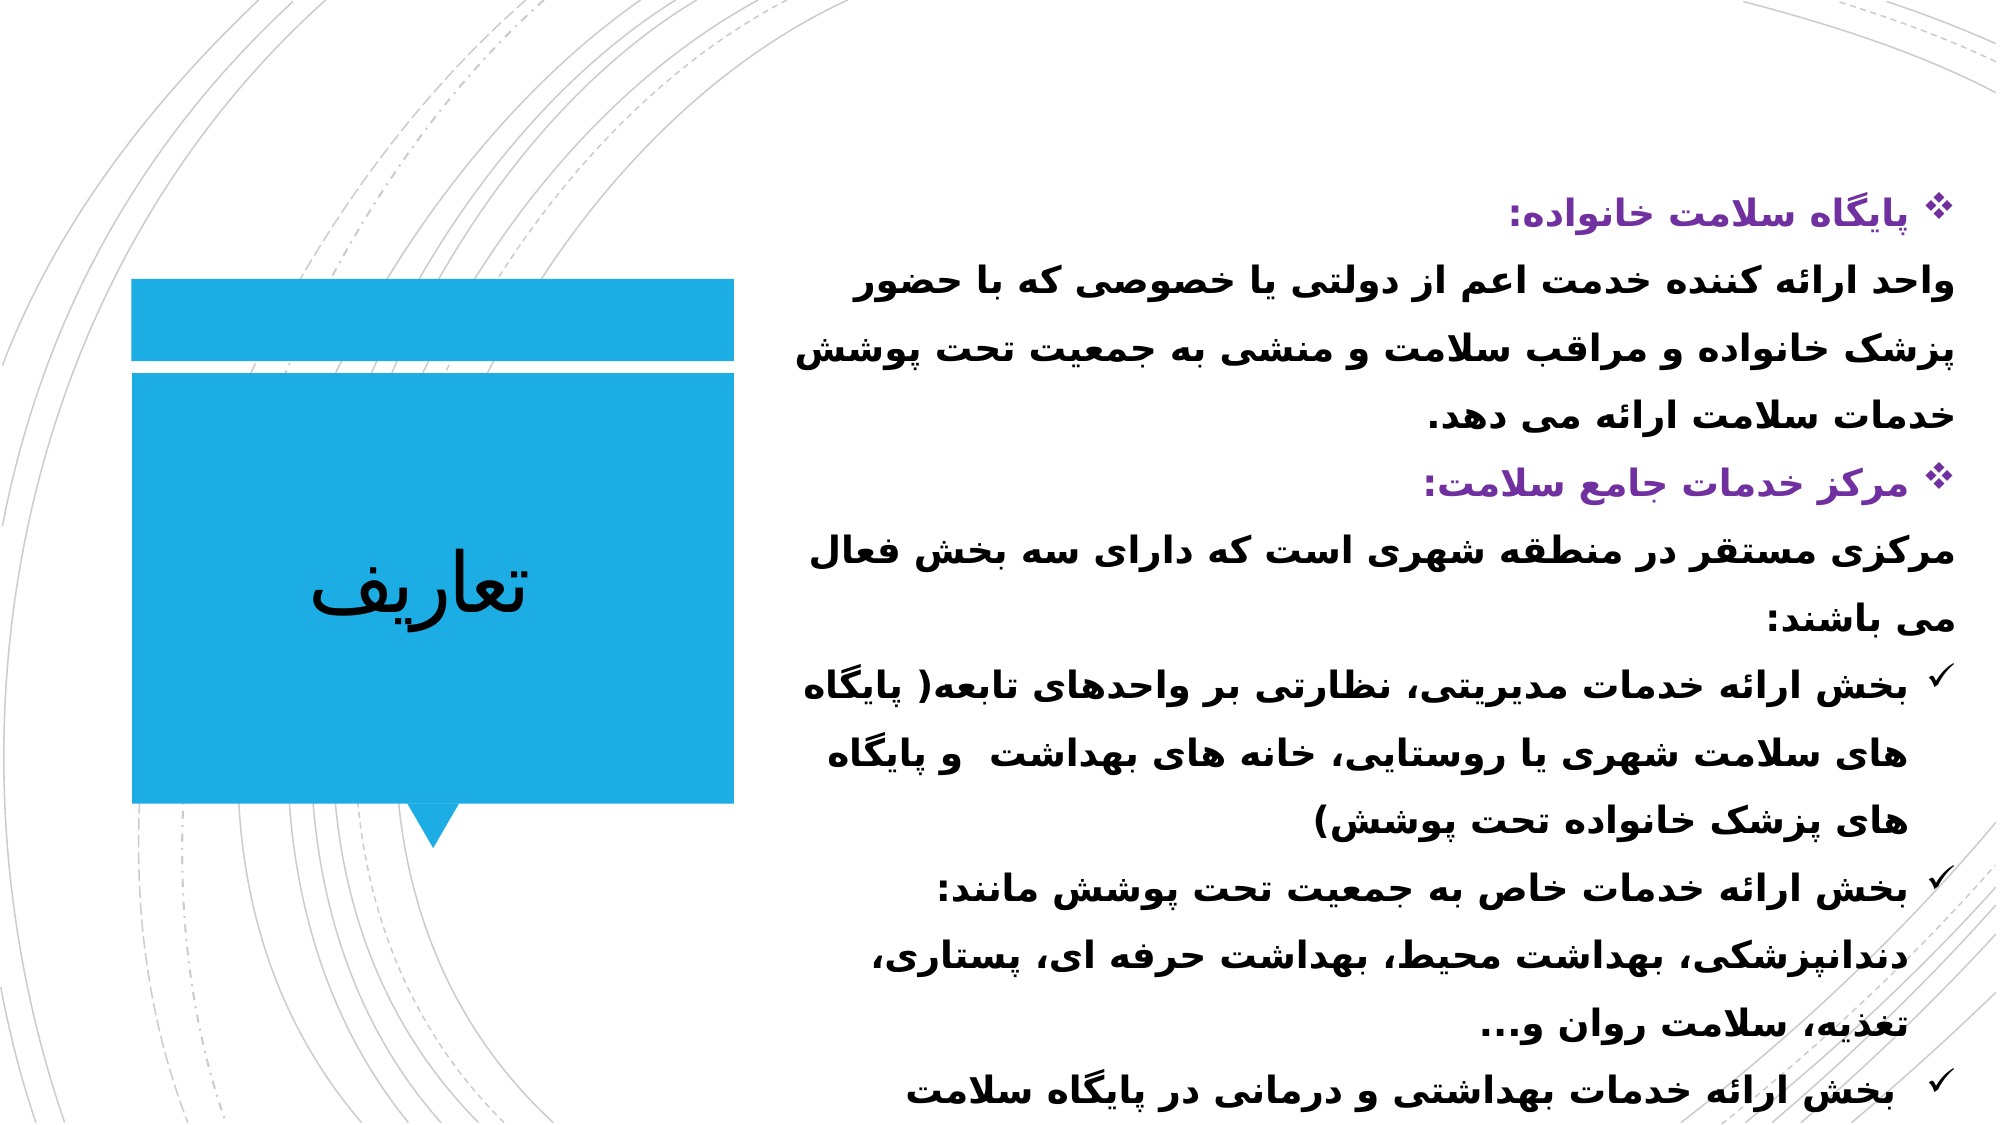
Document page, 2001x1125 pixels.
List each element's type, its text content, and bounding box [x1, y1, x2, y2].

text_box پایگاه سلامت خانواده: واحد ارائه کننده خدمت اعم از دولتی یا خصوصی که با حضور پزشک خانواده و مراقب سلامت و منشی به جمعیت تحت پوشش خدمات سلامت ارائه می دهد. مرکز خدمات جامع سلامت: مرکزی مستقر در منطقه شهری است که دارای سه بخش فعال می باشند: بخش ارائه خدمات مدیریتی، نظارتی بر واحدهای تابعه( پایگاه های سلامت شهری یا روستایی، خانه های بهداشت و پایگاه های پزشک خانواده تحت پوشش) بخش ارائه خدمات خاص به جمعیت تحت پوشش مانند: دندانپزشکی، بهداشت محیط، بهداشت حرفه ای، پستاری، تغذیه، سلامت روان و... بخش ارائه خدمات بهداشتی و درمانی در پایگاه سلامت شهری ضمیمه ( پایگاه سلامت خانواده) [767, 158, 1972, 1125]
title تعاریف [145, 385, 720, 789]
